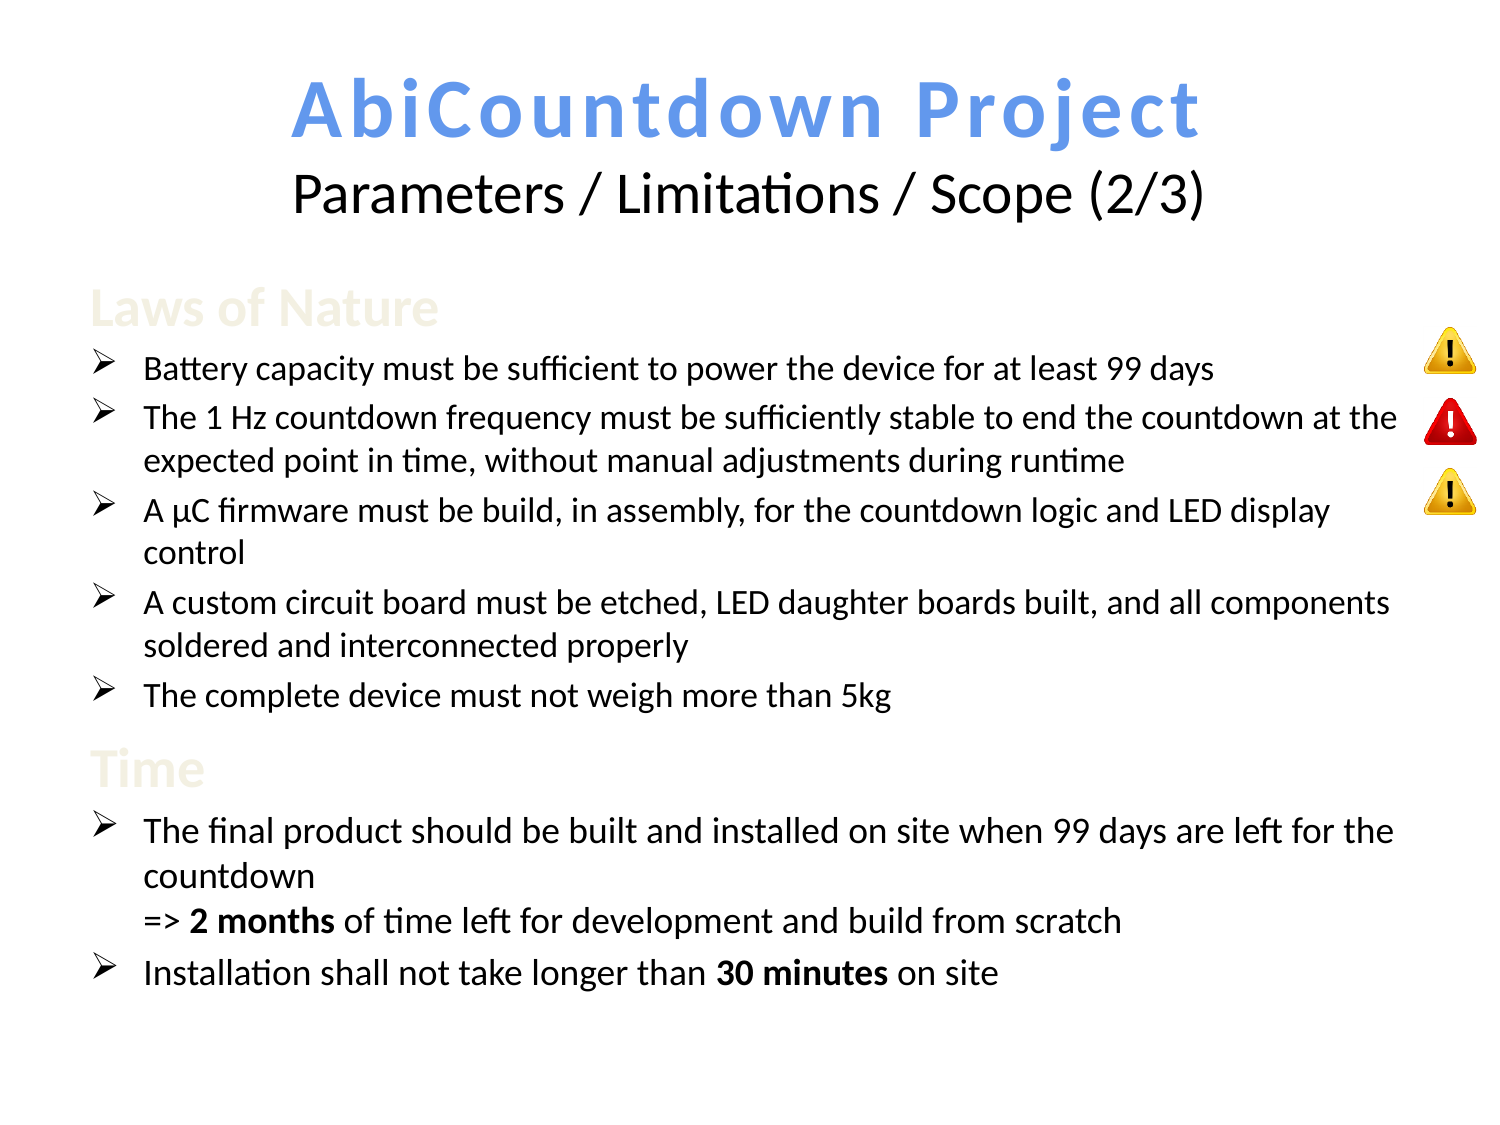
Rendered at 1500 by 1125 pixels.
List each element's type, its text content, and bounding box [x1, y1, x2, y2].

picture [1422, 396, 1477, 445]
title AbiCountdown Project Parameters / Limitations / Scope (2/3) [75, 45, 1425, 233]
picture [1422, 467, 1477, 516]
list Laws of Nature Battery capacity must be sufficient to power the device for at least 99 days The 1 Hz countdown frequency must be sufficiently stable to end the countdown at the expected point in time, without manual adjustments during runtime A µC firmware must be build, in assembly, for the countdown logic and LED display control A custom circuit board must be etched, LED daughter boards built, and all components soldered and interconnected properly The complete device must not weigh more than 5kg Time The final product should be built and installed on site when 99 days are left for the countdown => 2 months of time left for development and build from scratch Installation shall not take longer than 30 minutes on site [75, 262, 1425, 1005]
picture [1422, 326, 1477, 374]
